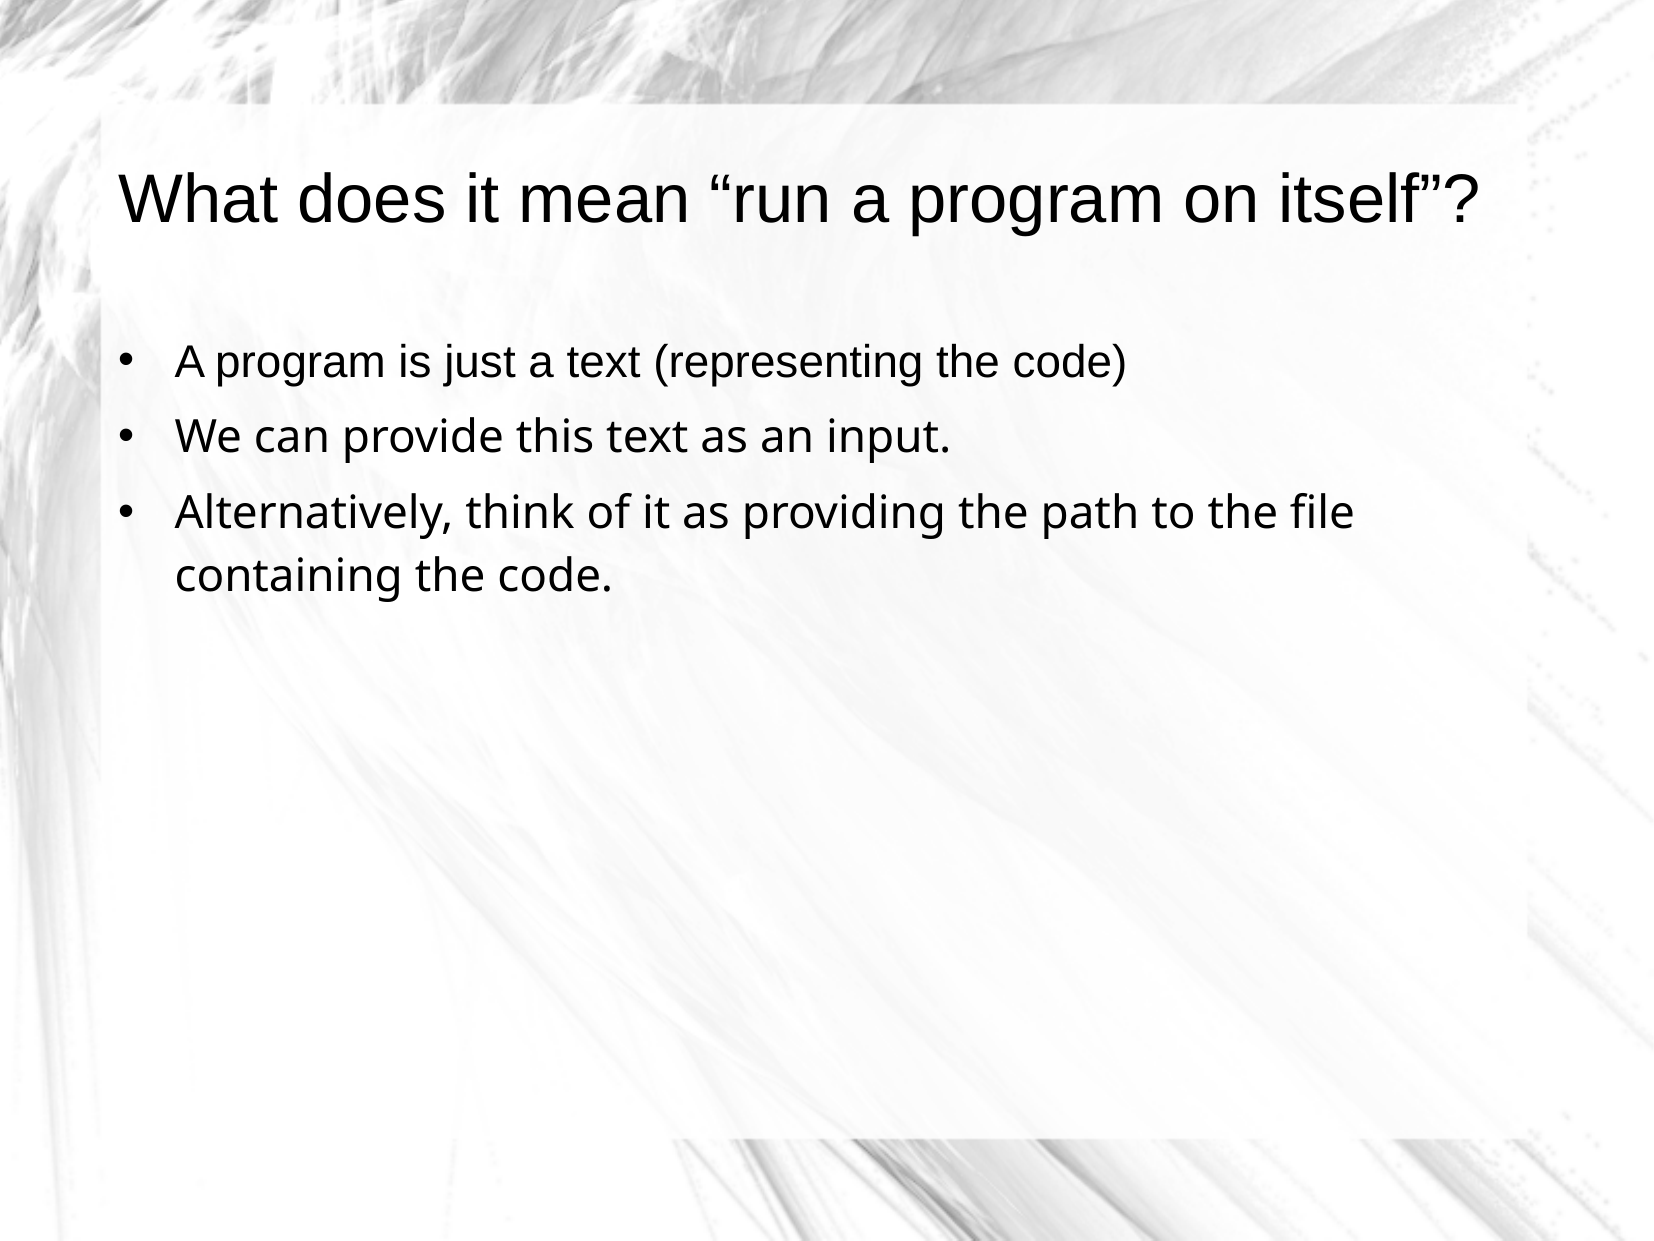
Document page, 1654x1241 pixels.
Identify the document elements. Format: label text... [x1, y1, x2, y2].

picture [0, 0, 1654, 1241]
list A program is just a text (representing the code) We can provide this text as an input. Alternatively, think of it as providing the path to the file containing the code. [118, 319, 1571, 1109]
title What does it mean “run a program on itself”? [118, 93, 1506, 299]
